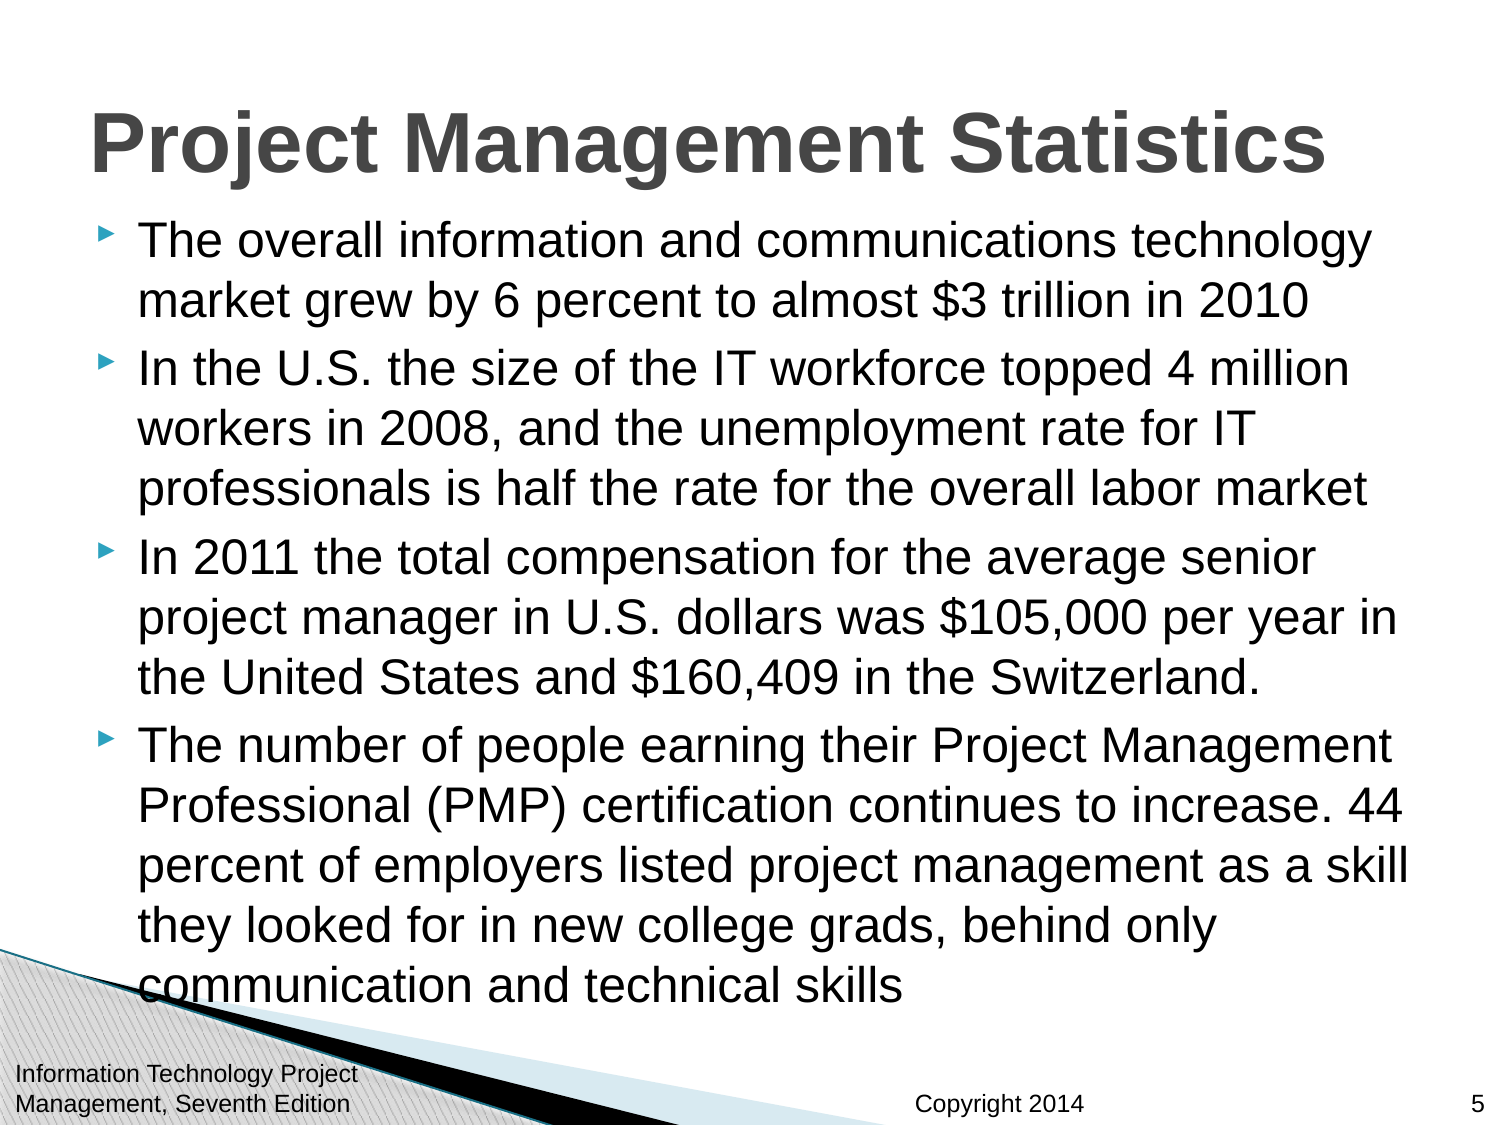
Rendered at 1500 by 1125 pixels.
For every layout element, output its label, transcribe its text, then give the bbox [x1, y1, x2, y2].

slide_number 5 [1408, 1065, 1500, 1125]
title Project Management Statistics [75, 45, 1425, 233]
footer Information Technology Project Management, Seventh Edition [0, 1065, 425, 1125]
list The overall information and communications technology market grew by 6 percent to almost $3 trillion in 2010 In the U.S. the size of the IT workforce topped 4 million workers in 2008, and the unemployment rate for IT professionals is half the rate for the overall labor market In 2011 the total compensation for the average senior project manager in U.S. dollars was $105,000 per year in the United States and $160,409 in the Switzerland. The number of people earning their Project Management Professional (PMP) certification continues to increase. 44 percent of employers listed project management as a skill they looked for in new college grads, behind only communication and technical skills [62, 199, 1451, 913]
